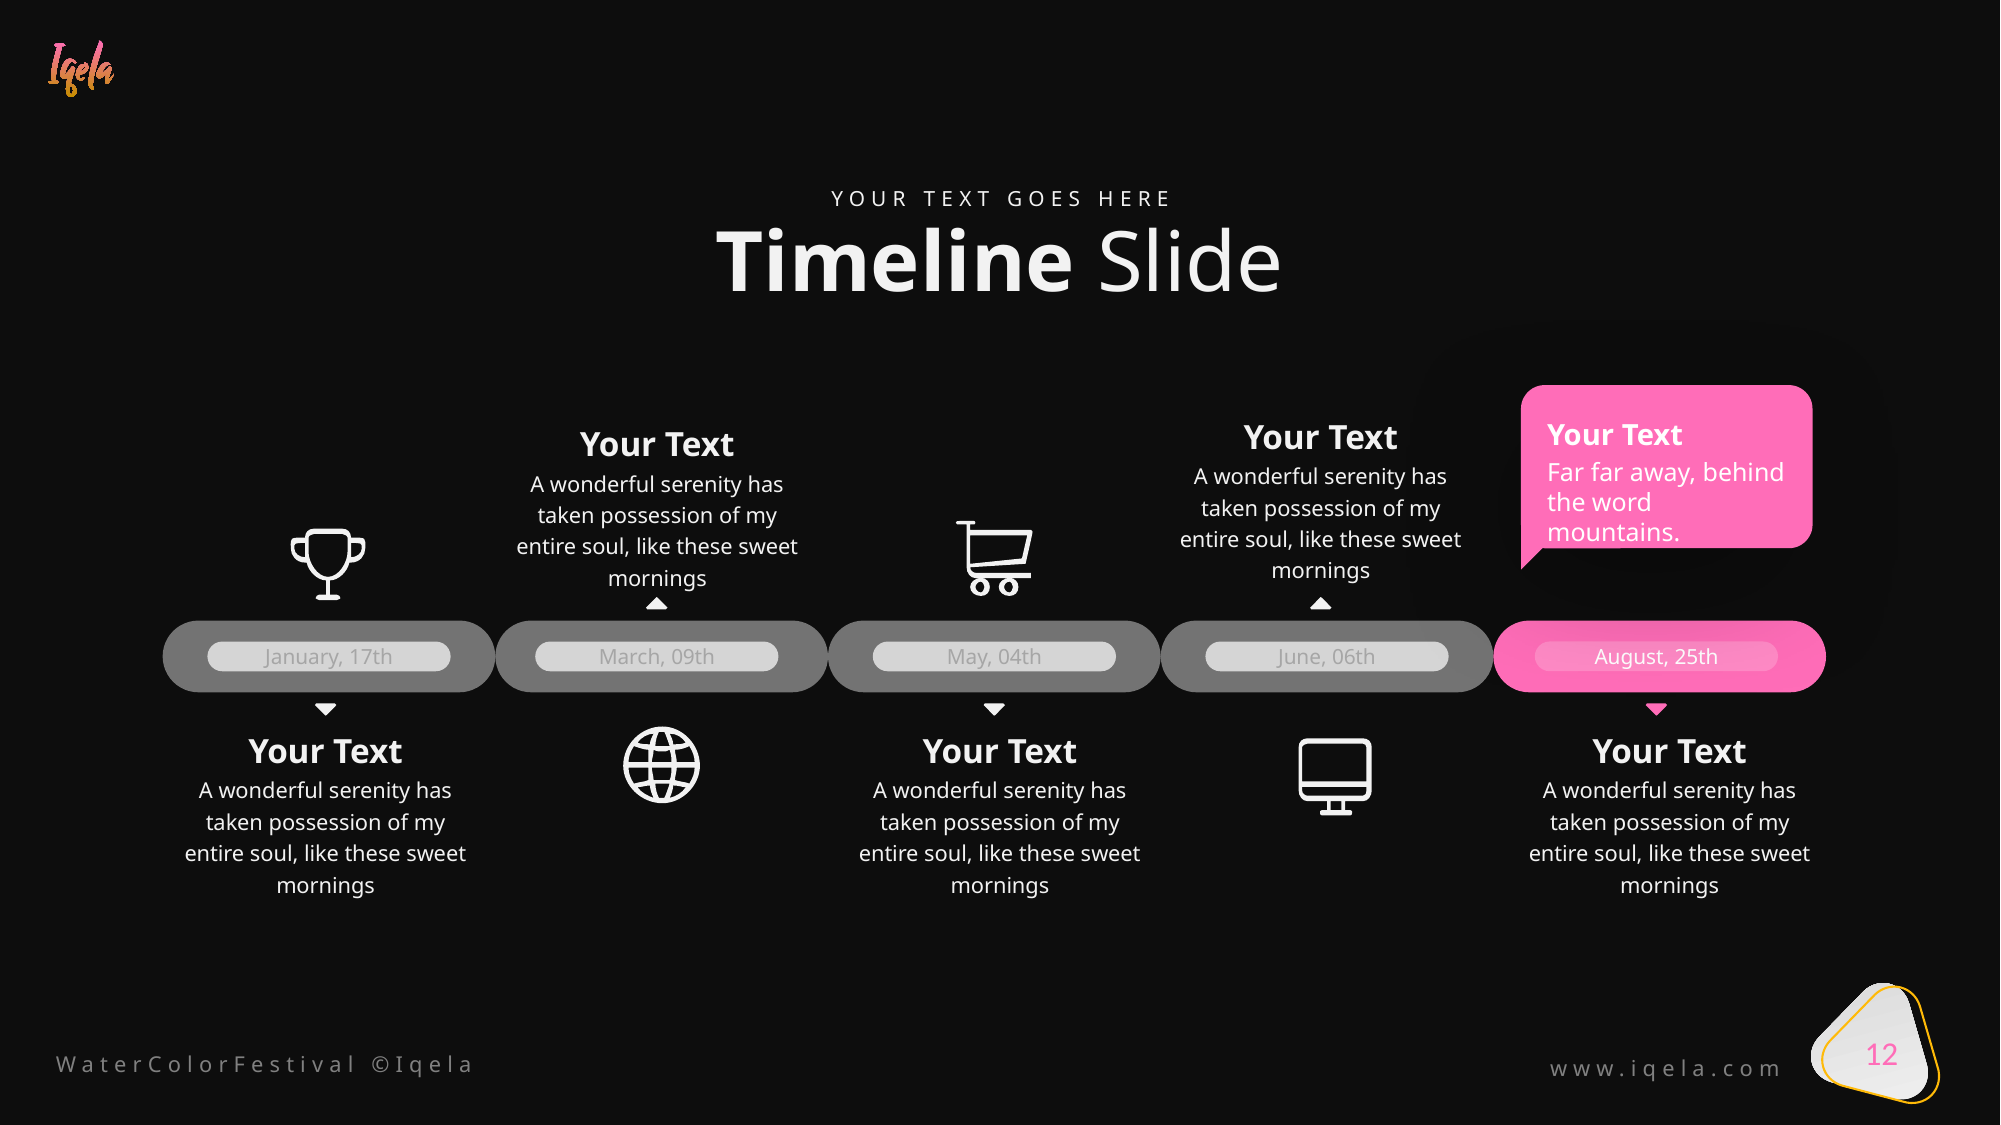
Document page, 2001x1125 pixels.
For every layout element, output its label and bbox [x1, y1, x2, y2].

text_box [828, 620, 1160, 693]
text_box [1511, 703, 1828, 906]
text_box [1164, 408, 1478, 610]
text_box [1493, 620, 1827, 693]
text_box [1298, 738, 1372, 816]
text_box [955, 520, 1033, 596]
text_box [623, 726, 700, 804]
text_box [546, 178, 1454, 322]
text_box [1520, 385, 1813, 570]
text_box [290, 528, 366, 601]
text_box [1160, 620, 1493, 693]
text_box [842, 703, 1158, 906]
text_box [500, 416, 815, 610]
text_box [167, 703, 484, 906]
text_box [162, 620, 495, 693]
text_box [495, 620, 828, 693]
